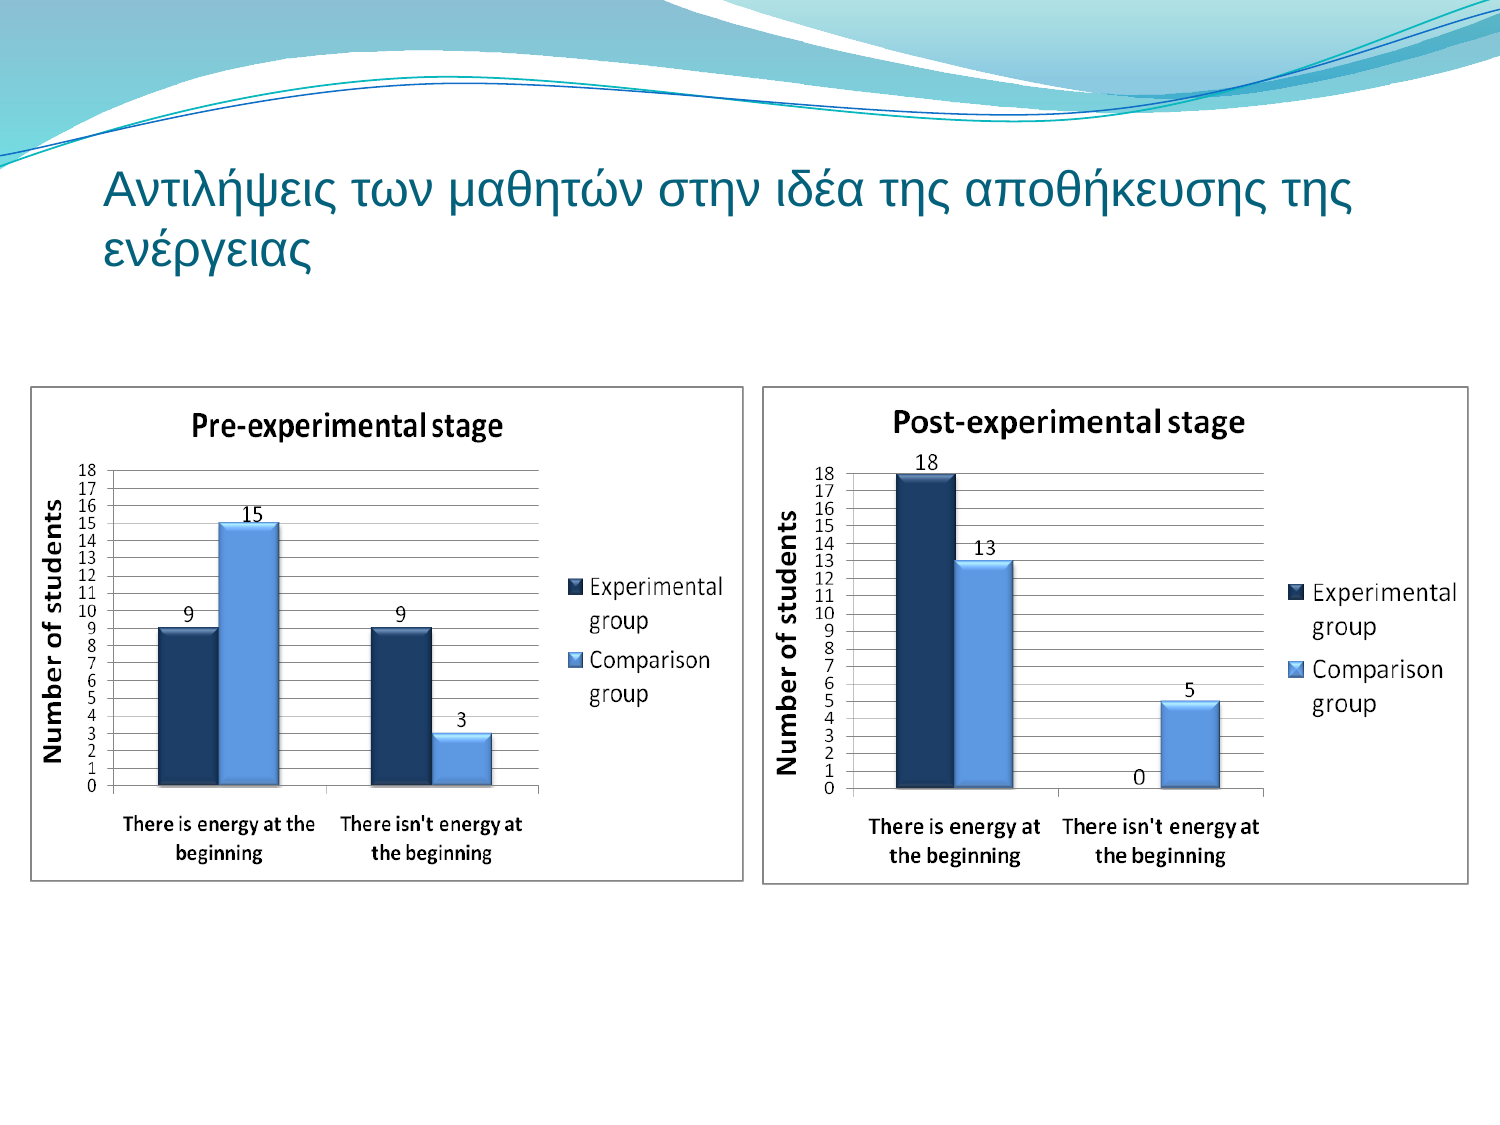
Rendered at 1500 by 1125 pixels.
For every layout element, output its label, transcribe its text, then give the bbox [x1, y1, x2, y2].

text_box Αντιλήψεις των μαθητών στην ιδέα της αποθήκευσης της ενέργειας [88, 149, 1451, 337]
picture [761, 385, 1469, 885]
picture [29, 385, 744, 882]
